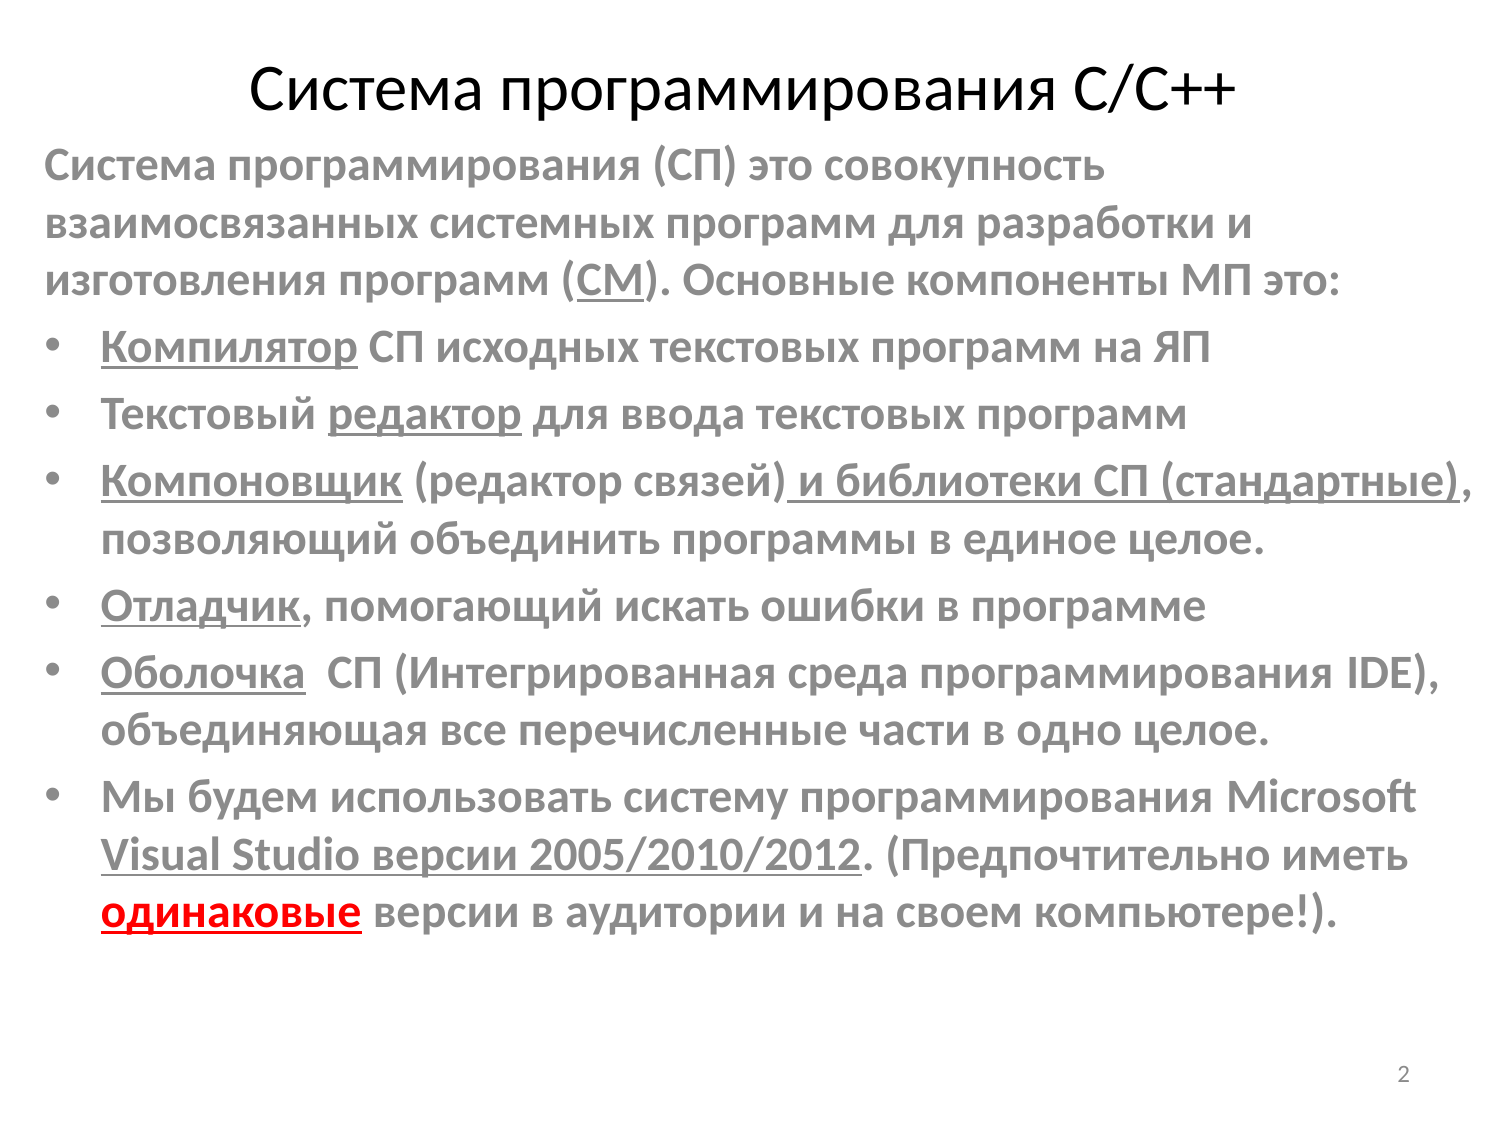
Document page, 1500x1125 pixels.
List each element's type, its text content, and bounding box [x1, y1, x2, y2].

text_box Система программирования (СП) это совокупность взаимосвязанных системных программ для разработки и изготовления программ (СМ). Основные компоненты МП это: Компилятор СП исходных текстовых программ на ЯП Текстовый редактор для ввода текстовых программ Компоновщик (редактор связей) и библиотеки СП (стандартные), позволяющий объединить программы в единое целое. Отладчик, помогающий искать ошибки в программе Оболочка СП (Интегрированная среда программирования IDE), объединяющая все перечисленные части в одно целое. Мы будем использовать систему программирования Microsoft Visual Studio версии 2005/2010/2012. (Предпочтительно иметь одинаковые версии в аудитории и на своем компьютере!). [29, 125, 1500, 965]
title Система программирования С/С++ [135, 19, 1353, 125]
slide_number 2 [1074, 1042, 1425, 1103]
